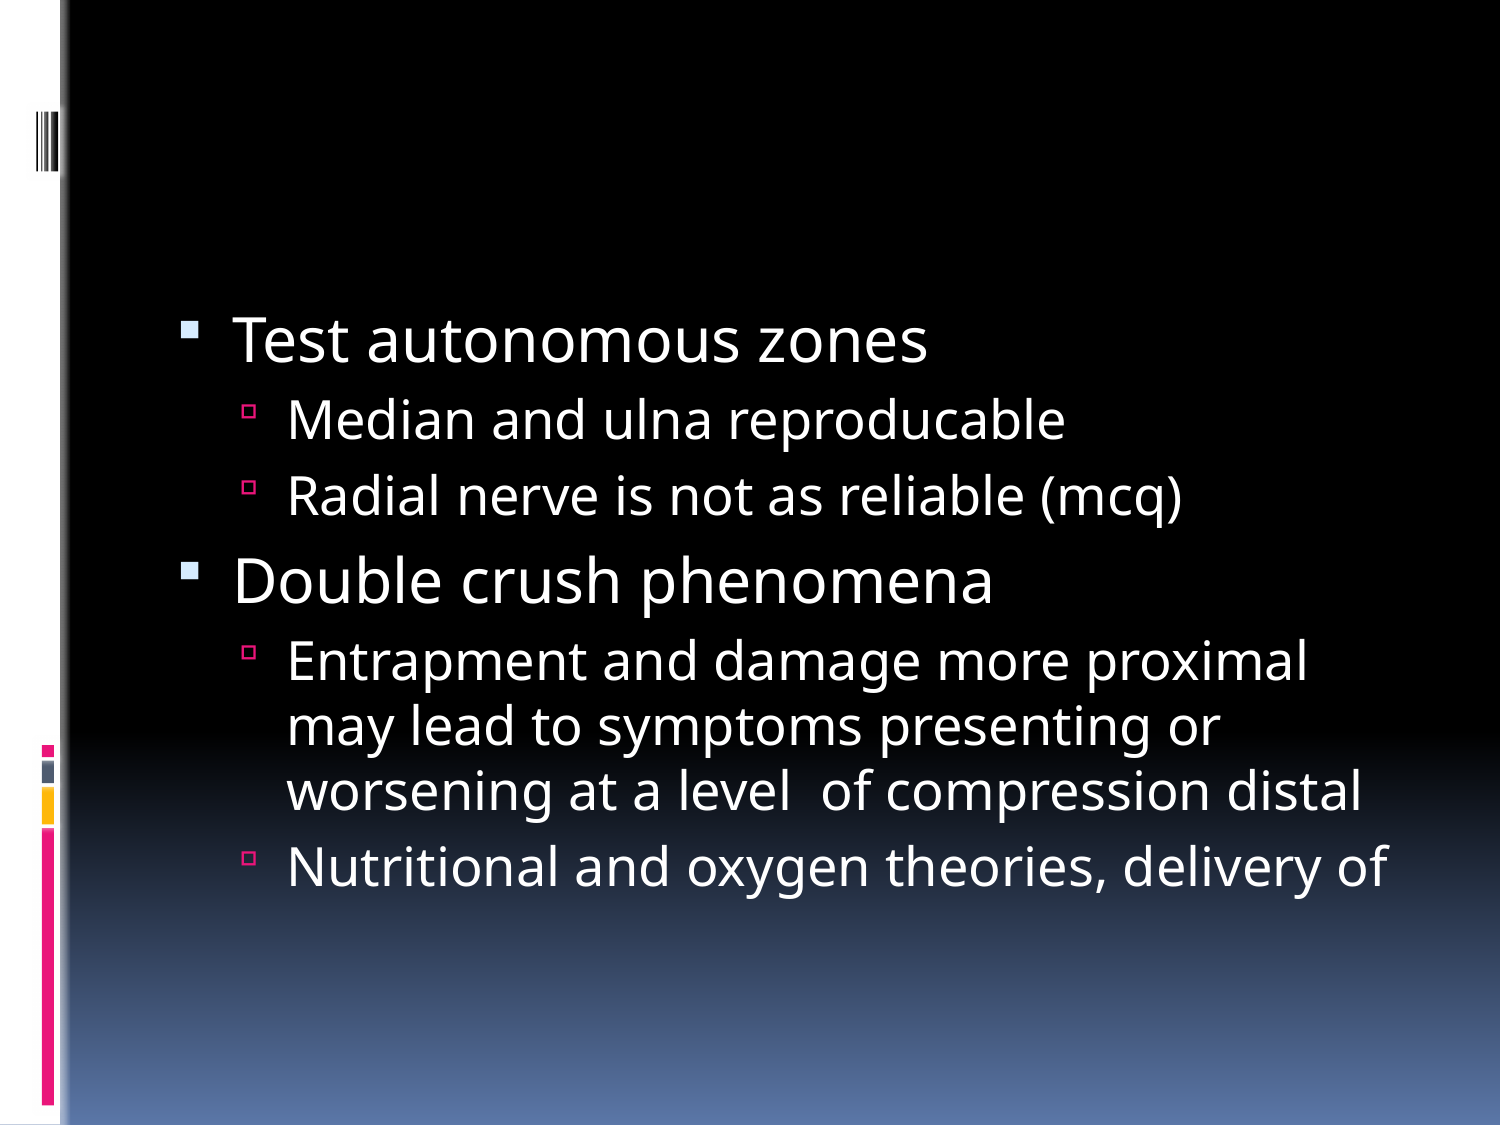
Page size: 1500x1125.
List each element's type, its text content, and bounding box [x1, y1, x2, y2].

list Test autonomous zones Median and ulna reproducable Radial nerve is not as reliable (mcq) Double crush phenomena Entrapment and damage more proximal may lead to symptoms presenting or worsening at a level of compression distal Nutritional and oxygen theories, delivery of [150, 292, 1425, 1043]
